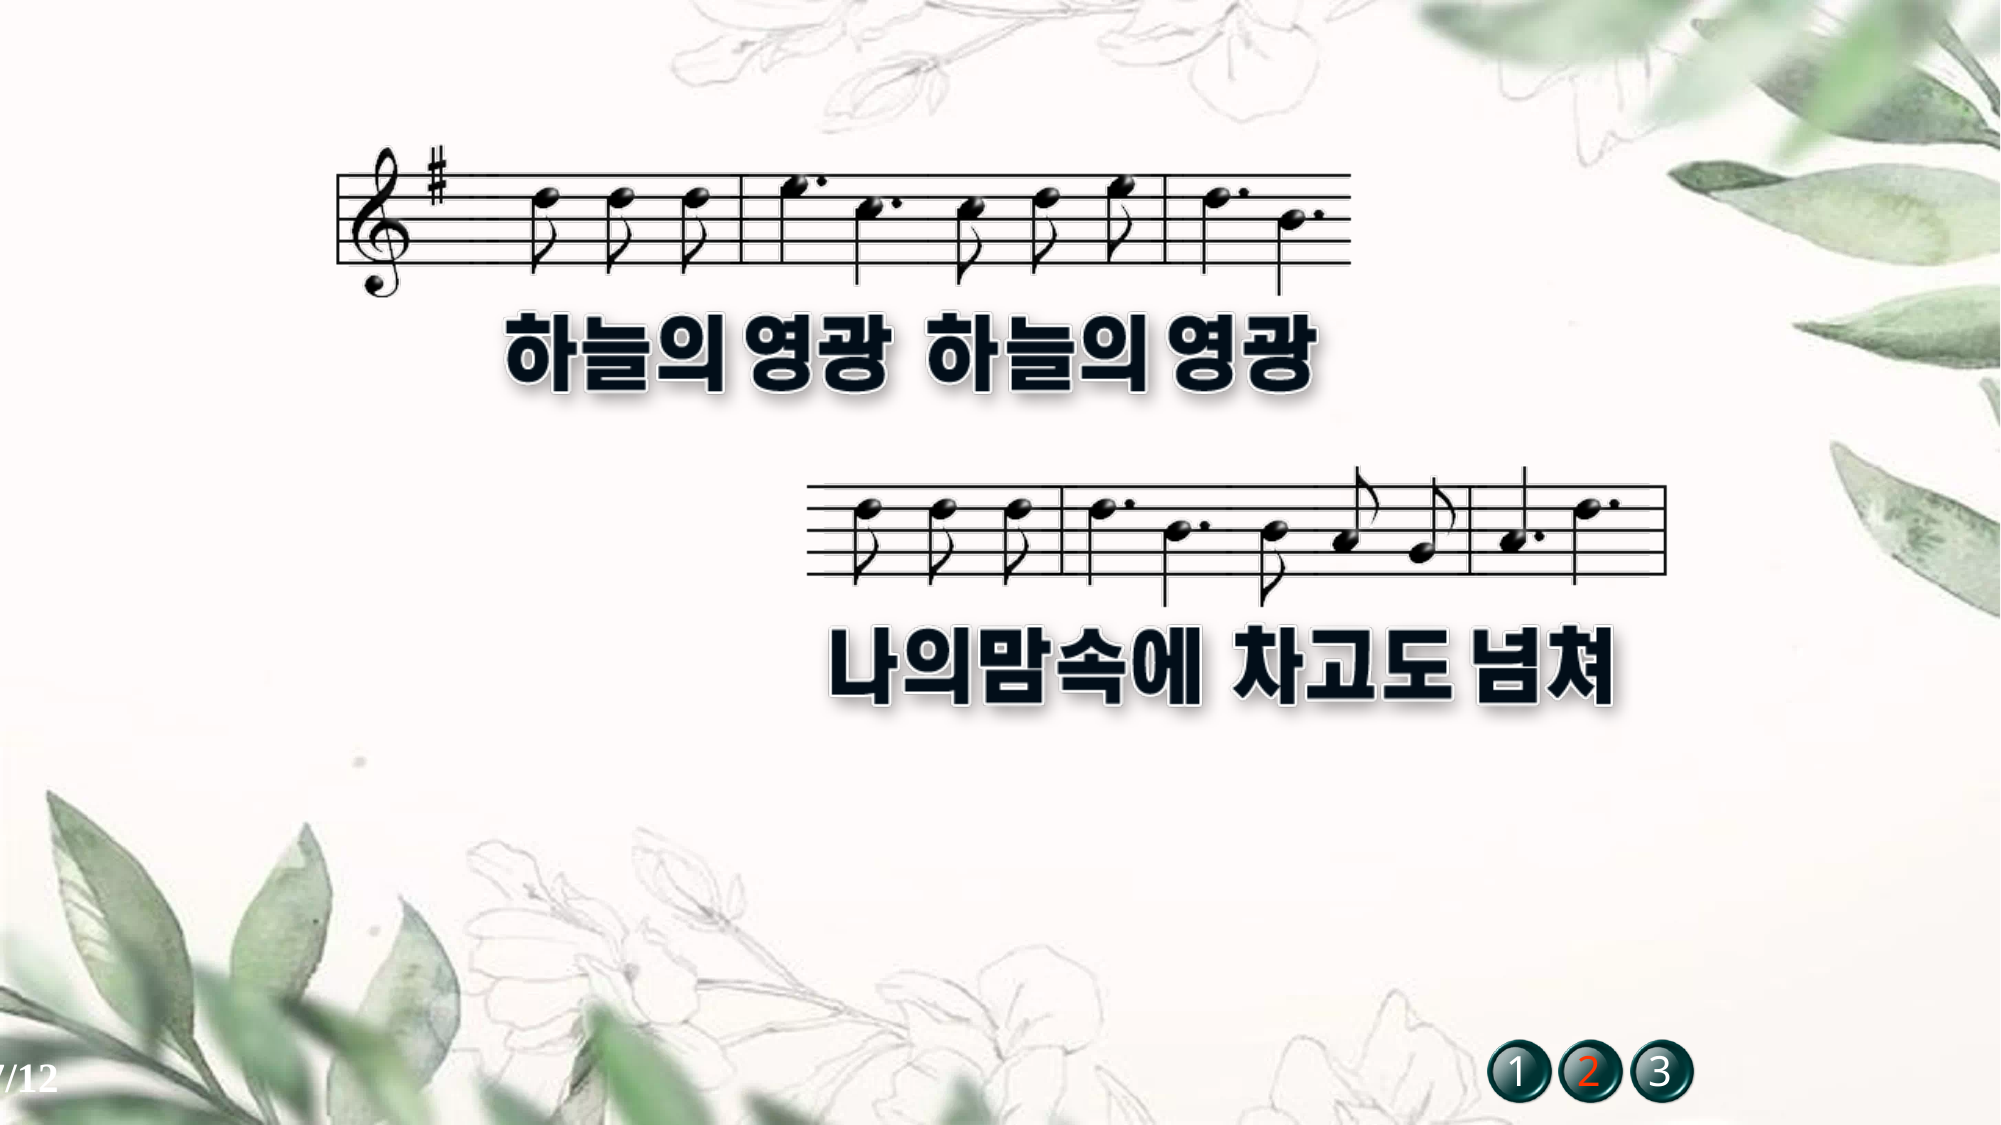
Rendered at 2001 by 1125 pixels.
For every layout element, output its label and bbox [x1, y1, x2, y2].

text_box [1484, 1035, 1555, 1106]
text_box [1627, 1035, 1697, 1106]
picture [0, 0, 2001, 1125]
text_box [1555, 1035, 1626, 1106]
